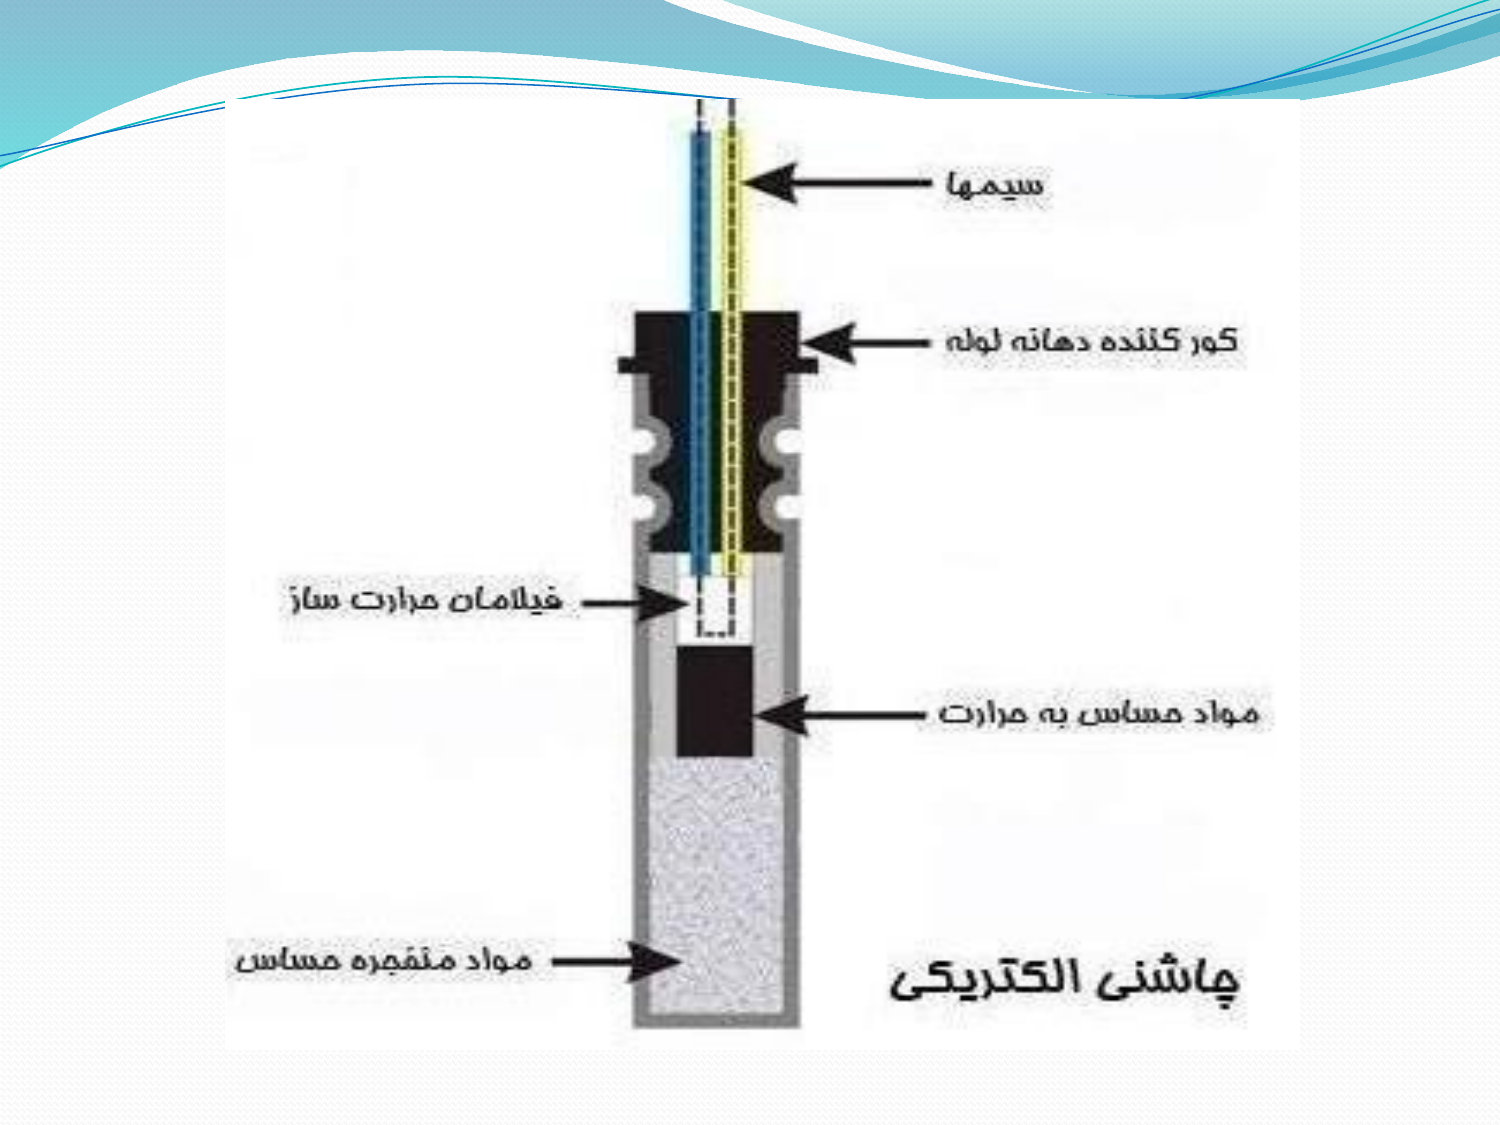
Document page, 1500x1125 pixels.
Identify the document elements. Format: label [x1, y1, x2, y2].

picture [224, 99, 1301, 1051]
